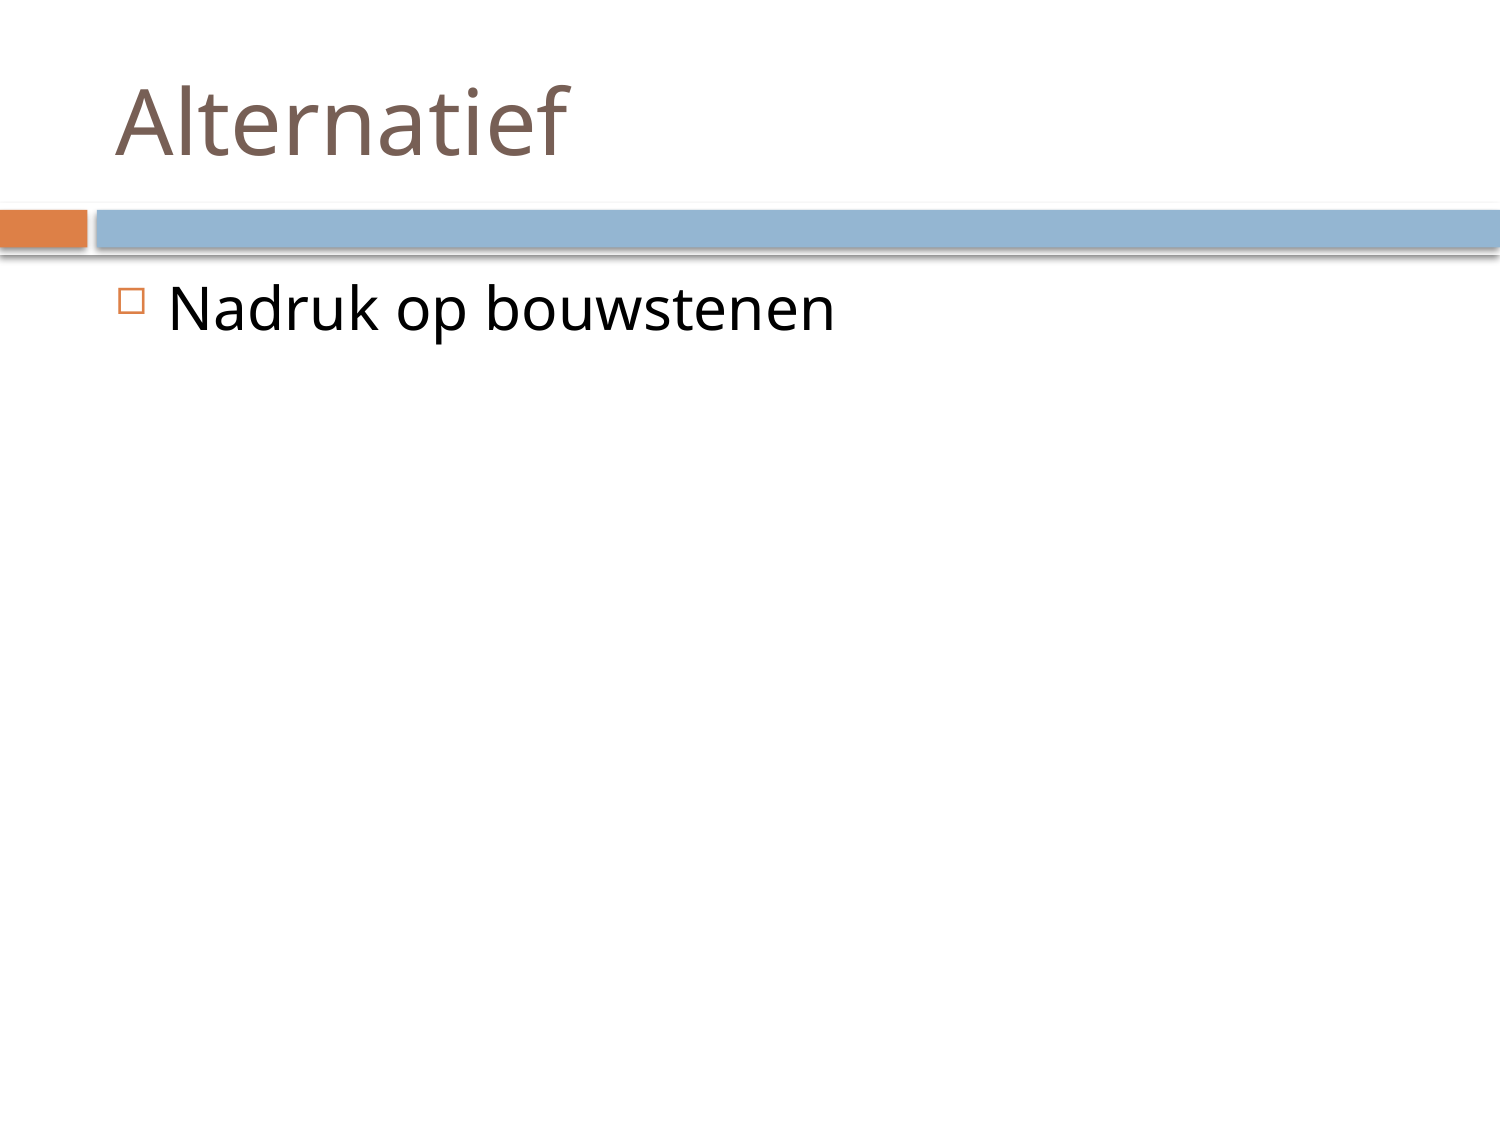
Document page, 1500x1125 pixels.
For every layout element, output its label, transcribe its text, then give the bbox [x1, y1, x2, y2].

list Nadruk op bouwstenen [100, 262, 1439, 1001]
title Alternatief [100, 37, 1439, 201]
